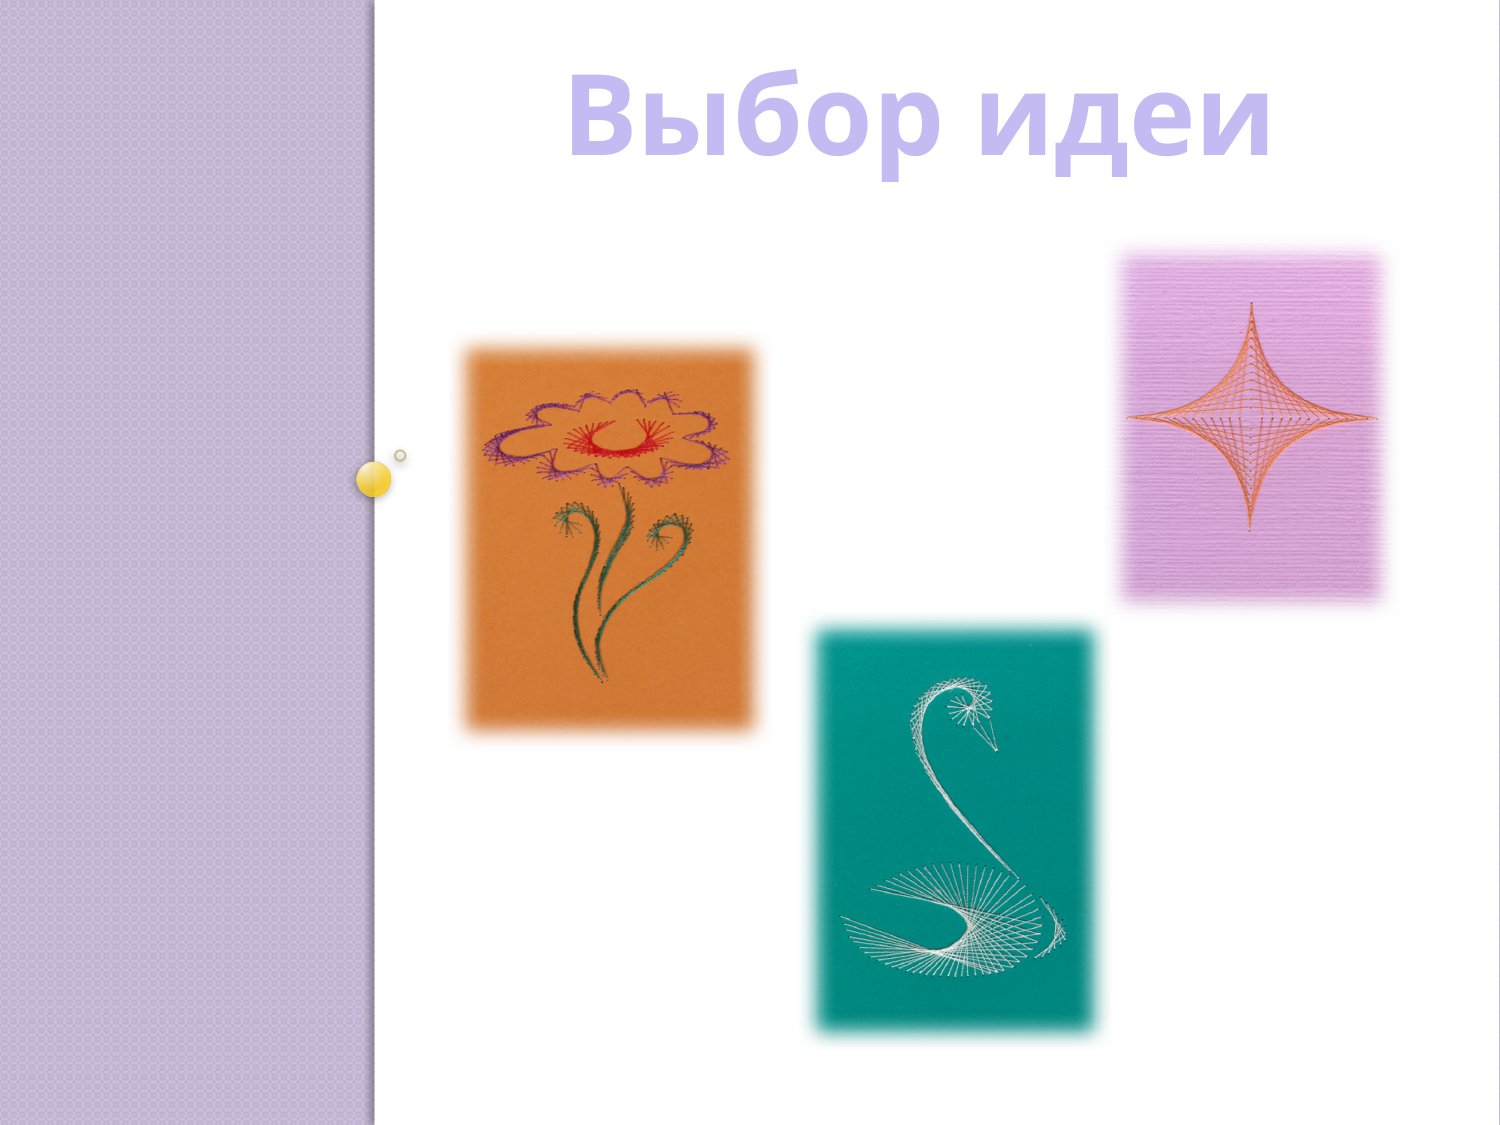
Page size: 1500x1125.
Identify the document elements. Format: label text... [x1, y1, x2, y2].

text_box Выбор идеи [468, 35, 1371, 186]
picture [445, 327, 774, 751]
picture [796, 234, 1401, 1052]
